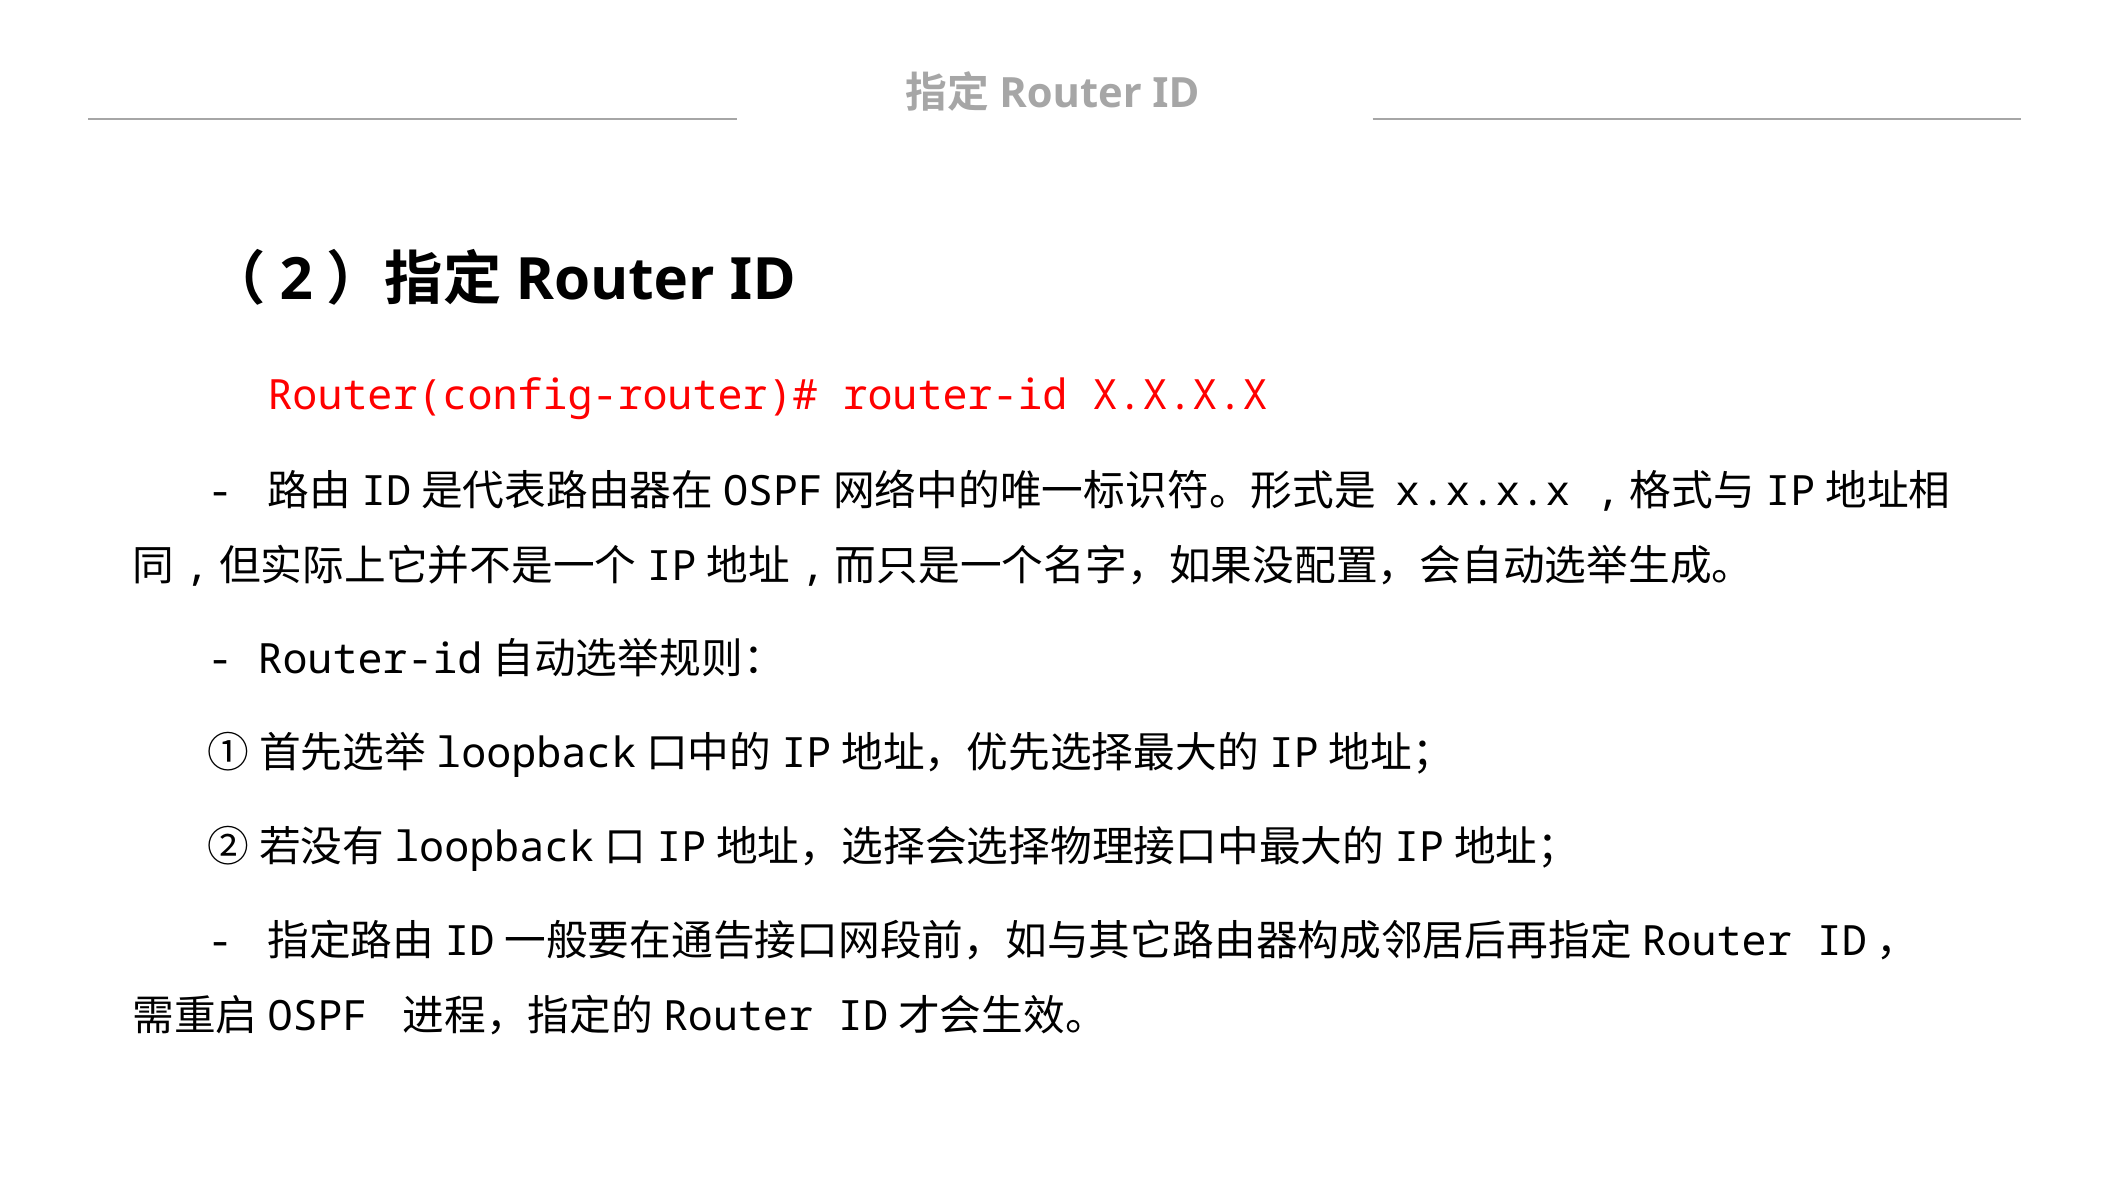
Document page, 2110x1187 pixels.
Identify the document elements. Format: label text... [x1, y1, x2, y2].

text_box （2）指定Router ID Router(config-router)# router-id X.X.X.X - 路由ID是代表路由器在OSPF网络中的唯一标识符。形式是 x.x.x.x ,格式与IP地址相同,但实际上它并不是一个IP地址,而只是一个名字，如果没配置，会自动选举生成。 - Router-id自动选举规则： ①首先选举loopback口中的IP地址，优先选择最大的IP地址； ②若没有loopback口IP地址，选择会选择物理接口中最大的IP地址； - 指定路由ID一般要在通告接口网段前，如与其它路由器构成邻居后再指定Router ID，需重启OSPF 进程，指定的Router ID才会生效。 [117, 198, 1974, 1037]
text_box 指定Router ID [728, 65, 1377, 116]
